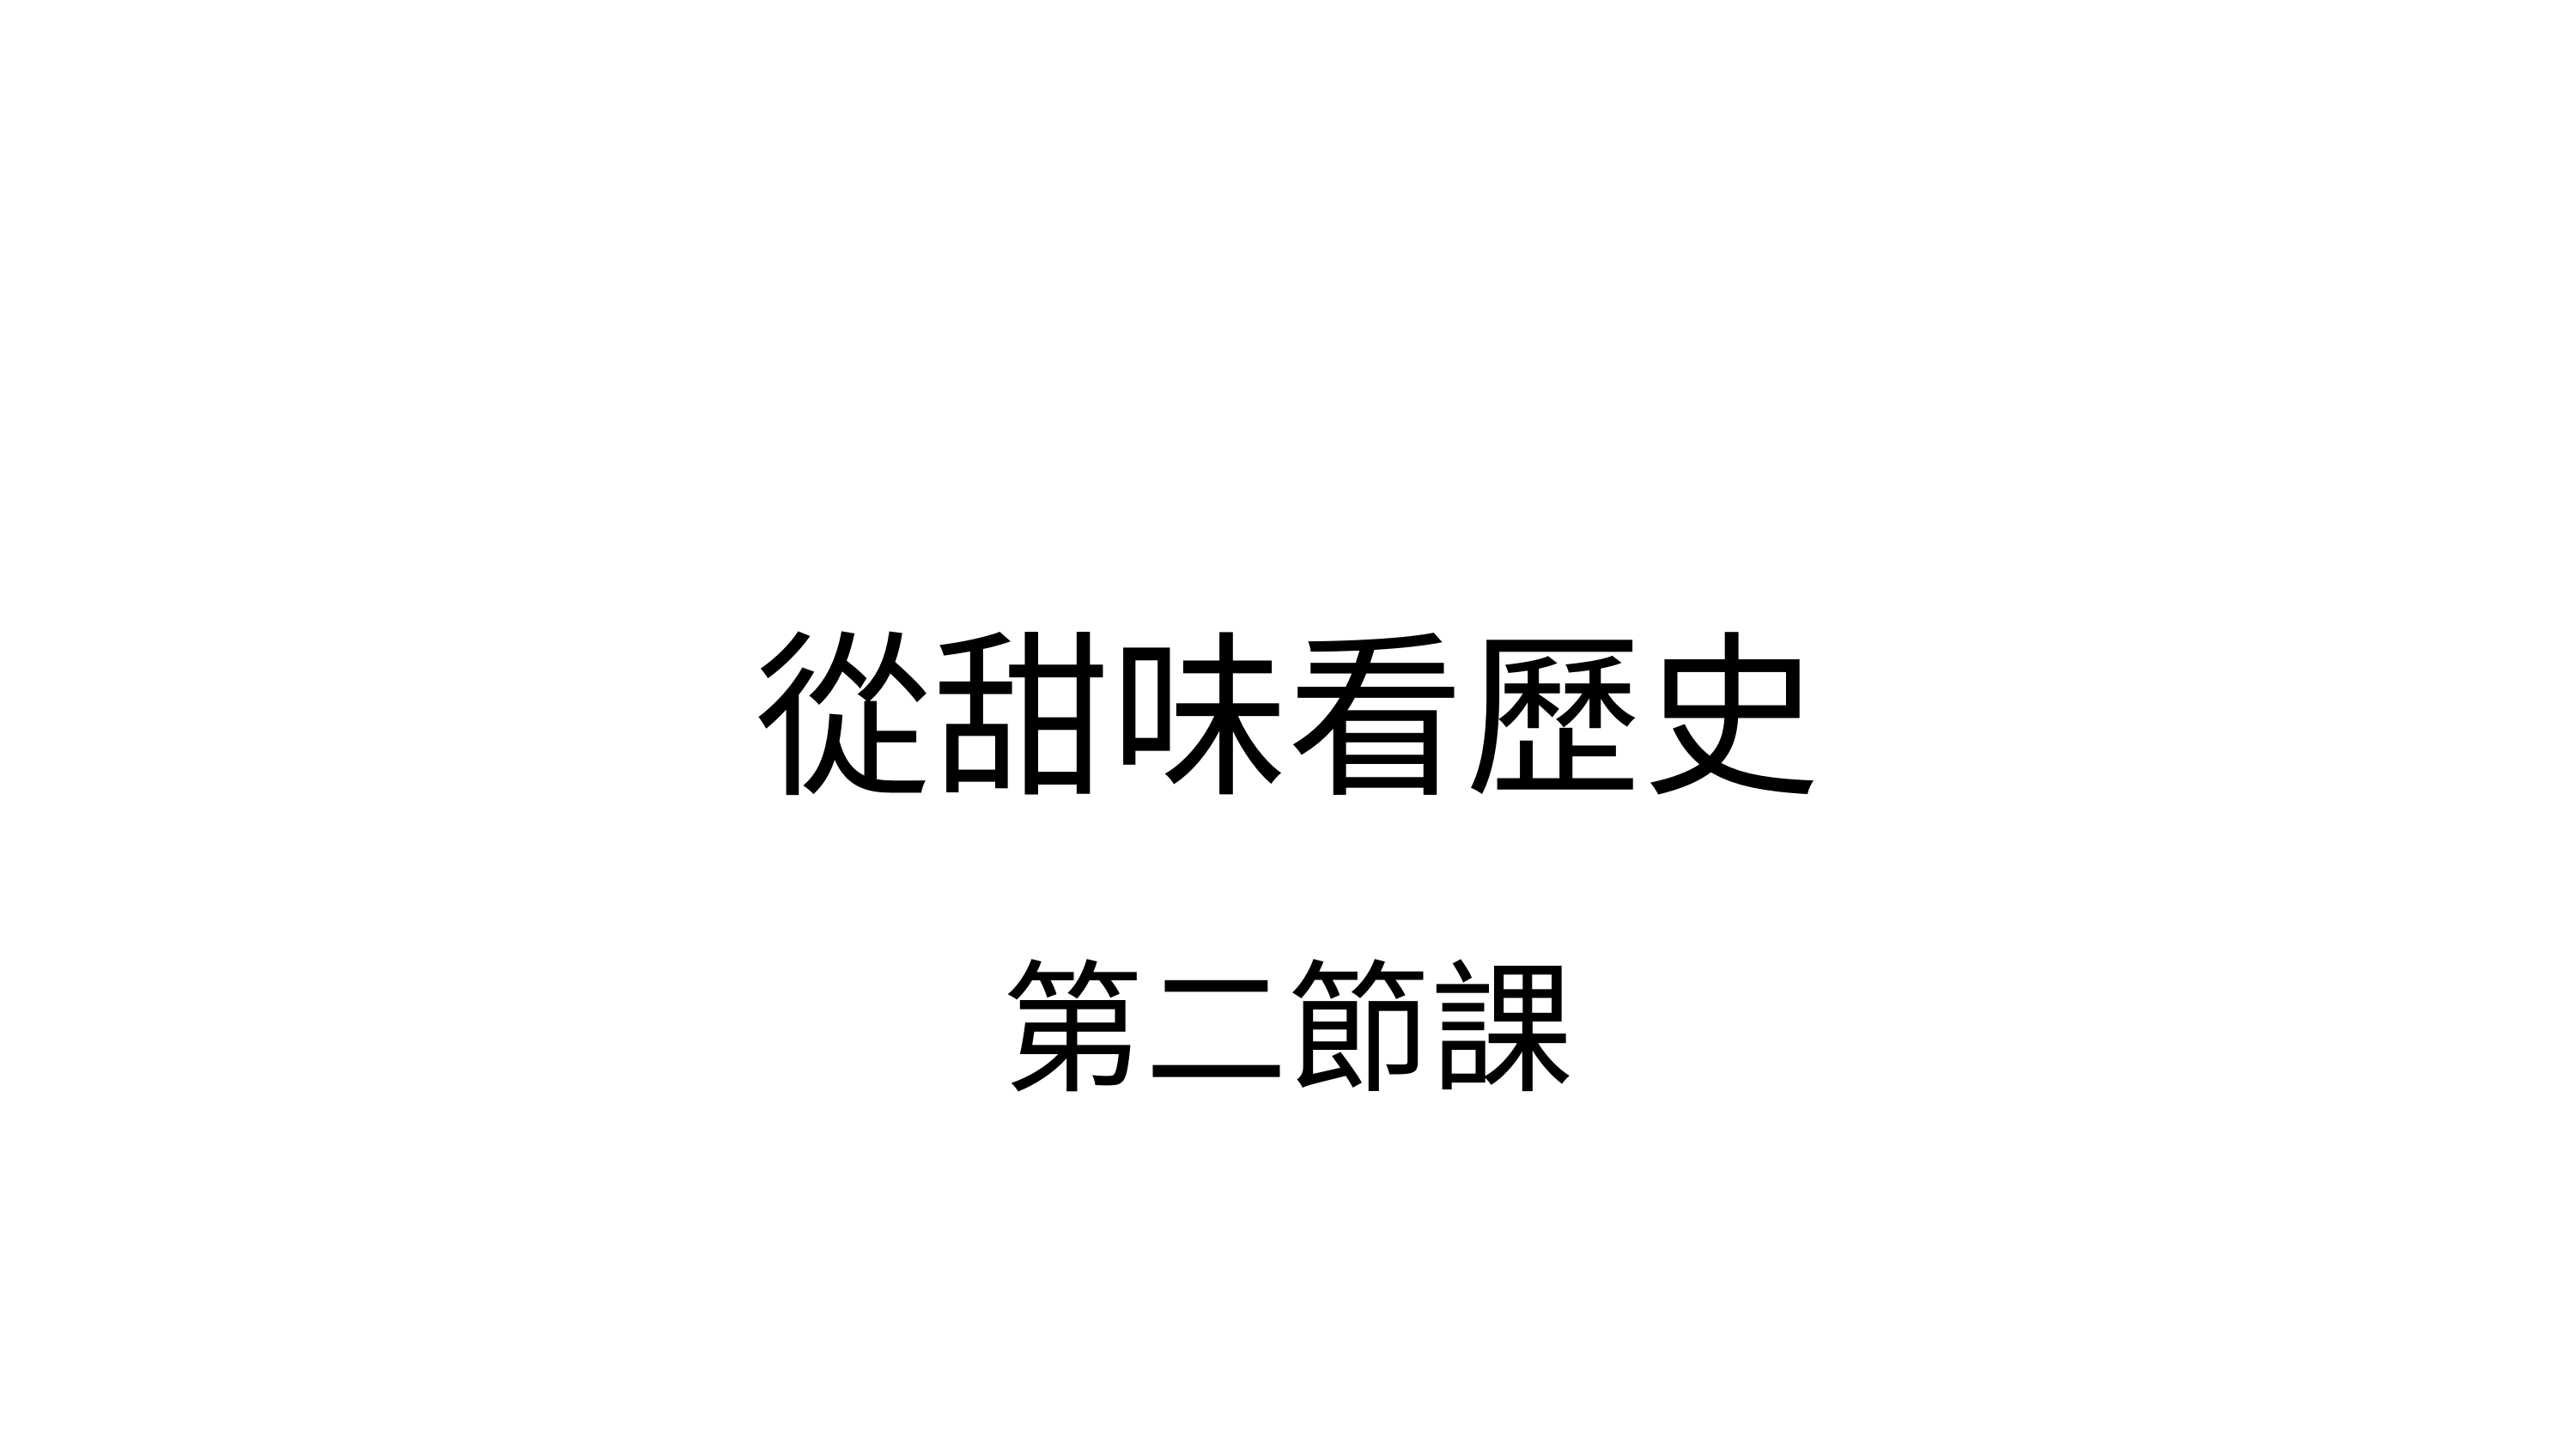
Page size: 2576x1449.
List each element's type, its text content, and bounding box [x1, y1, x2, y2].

text_box 第二節課 [201, 868, 2375, 1109]
text_box 從甜味看歷史 [201, 518, 2375, 816]
